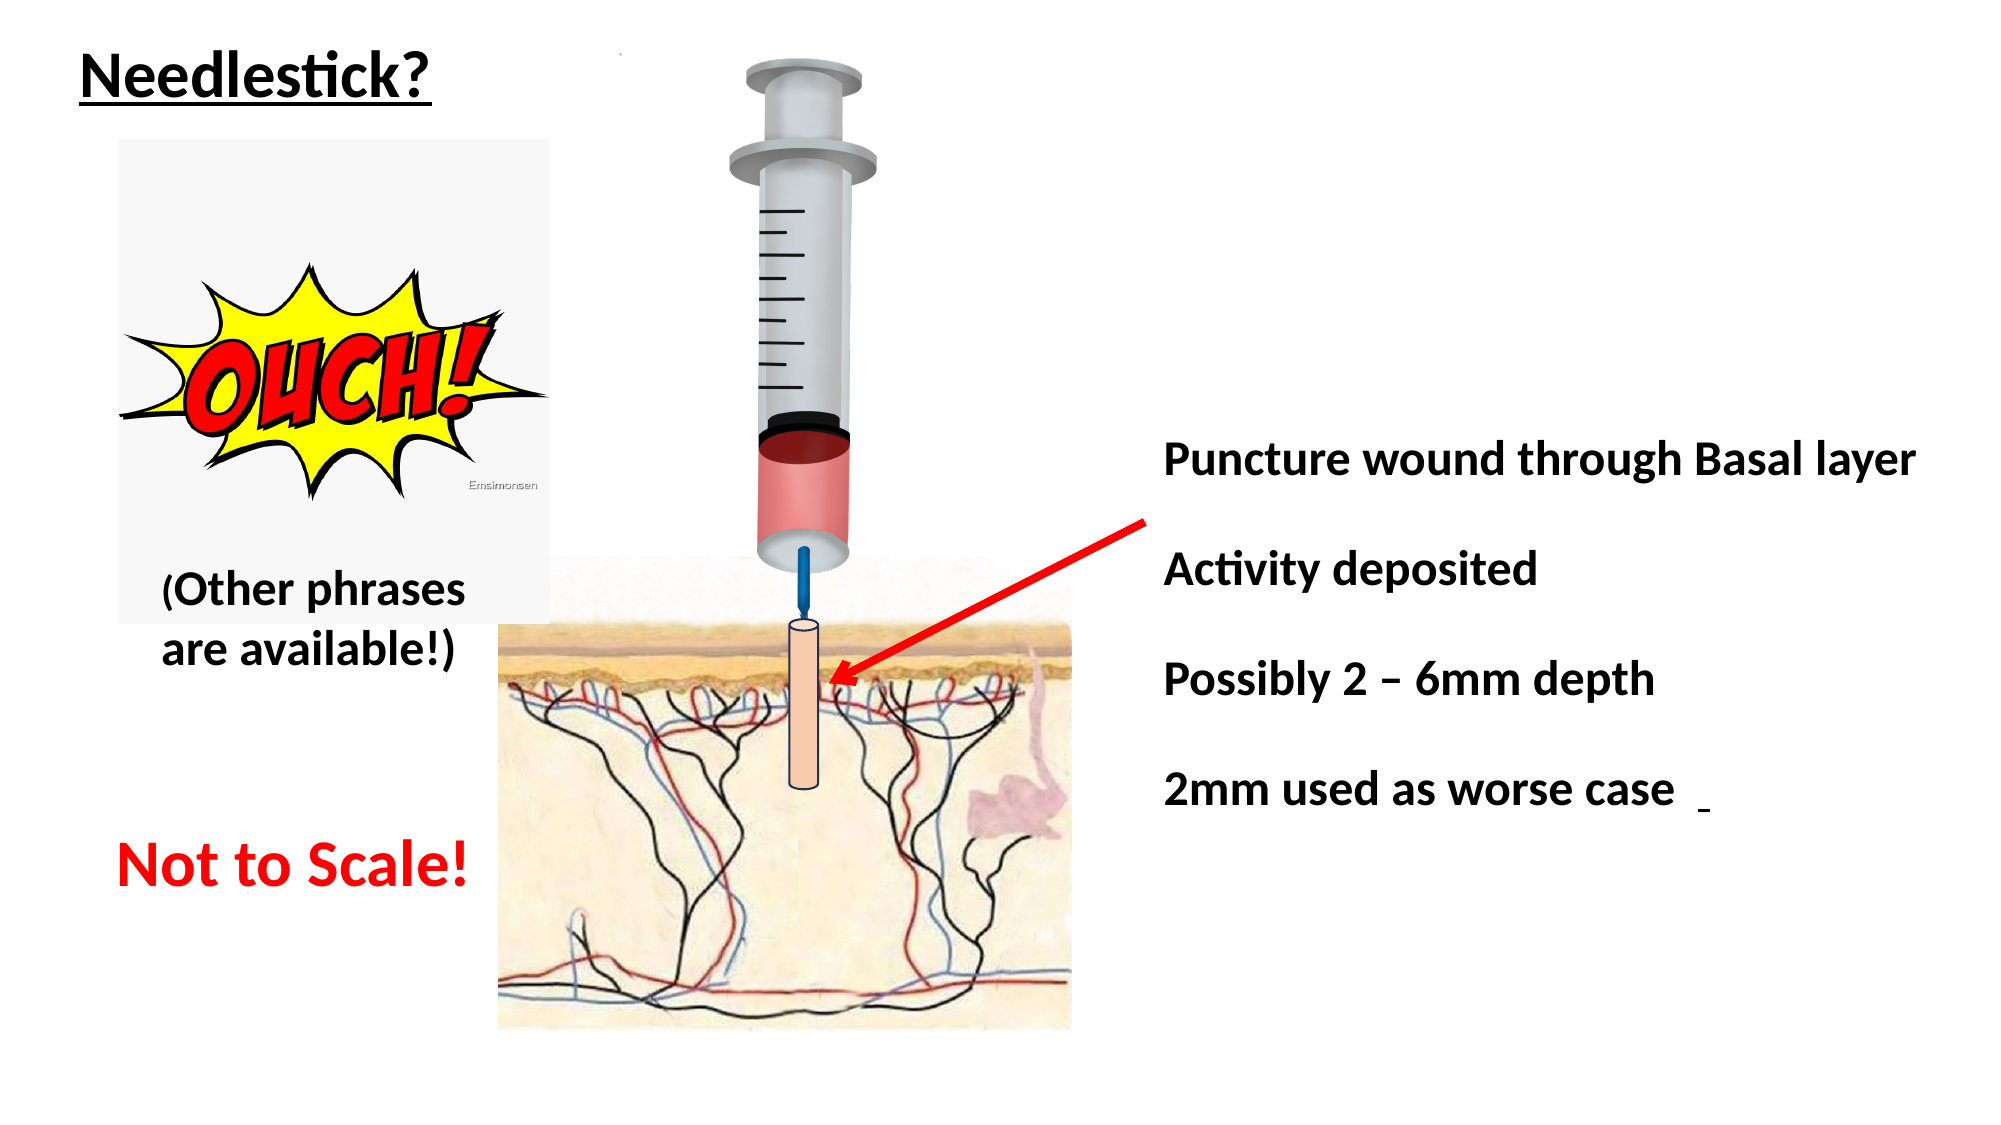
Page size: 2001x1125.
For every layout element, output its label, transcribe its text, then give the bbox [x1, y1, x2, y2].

title Needlestick? [64, 13, 456, 139]
text_box (Other phrases are available!) [146, 624, 498, 683]
text_box Not to Scale! [101, 812, 498, 908]
text_box Puncture wound through Basal layer Activity deposited Possibly 2 – 6mm depth 2mm used as worse case [1148, 478, 1950, 703]
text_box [1031, 521, 1145, 684]
picture [119, 22, 1072, 1031]
